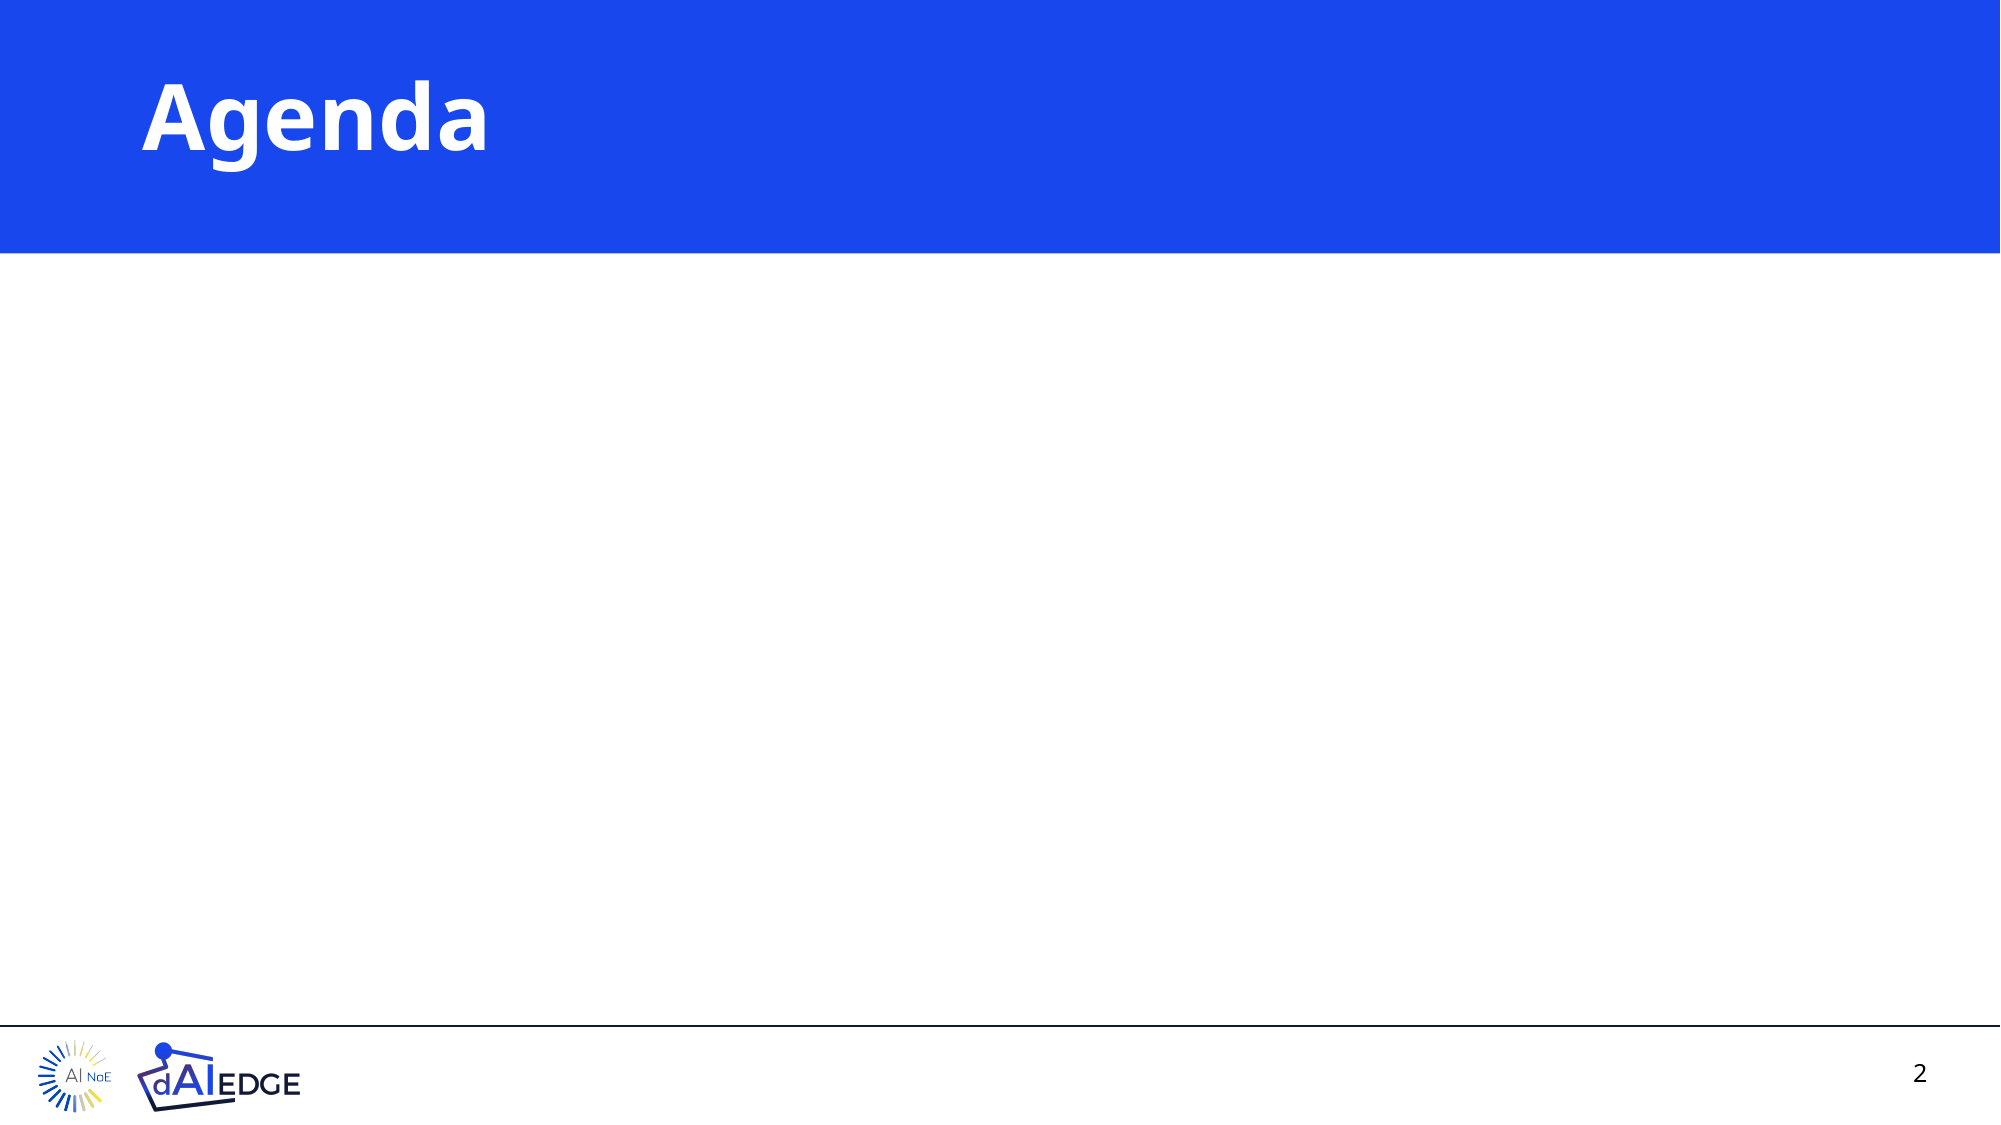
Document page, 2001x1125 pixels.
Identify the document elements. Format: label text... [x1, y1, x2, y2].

picture [132, 1040, 305, 1115]
picture [22, 1025, 129, 1125]
title Agenda [128, 64, 1854, 247]
